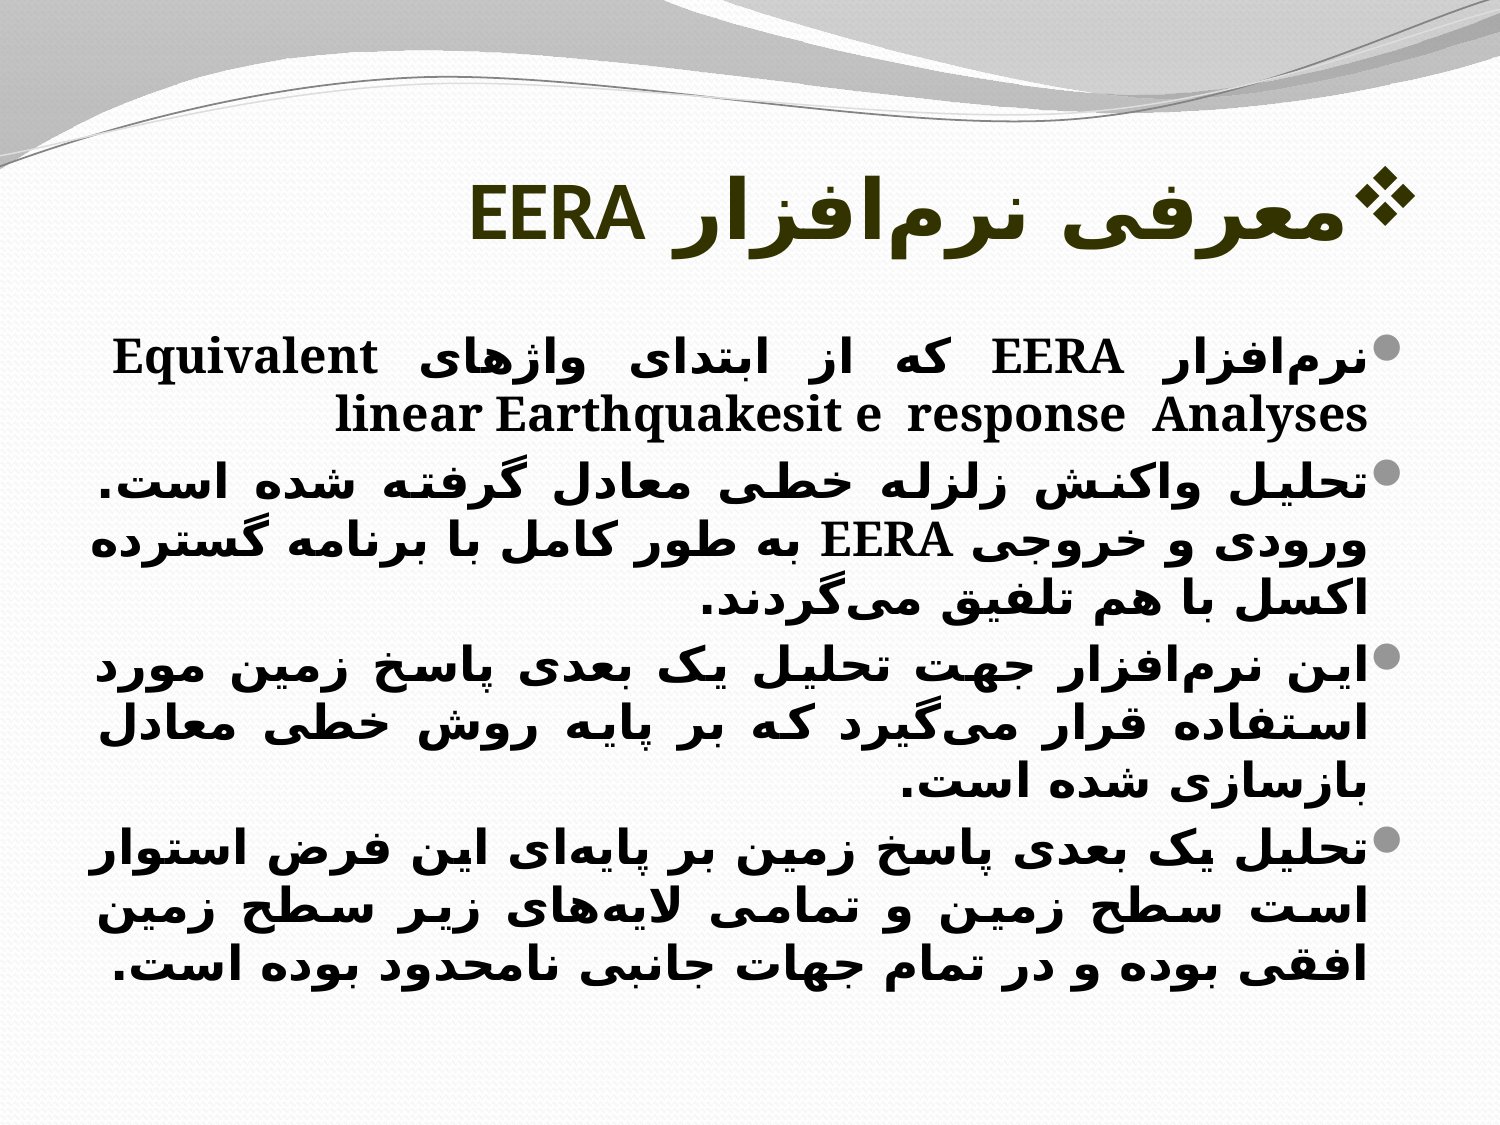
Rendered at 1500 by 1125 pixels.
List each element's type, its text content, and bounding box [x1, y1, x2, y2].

list نرم‌افزار EERA که از ابتدای واژهای Equivalent linear Earthquakesit e response Analyses تحلیل واکنش زلزله خطی معادل گرفته شده است. ورودی و خروجی EERA به طور کامل با برنامه گسترده اکسل با هم تلفیق می‌گردند. این نرم‌افزار جهت تحلیل یک بعدی پاسخ زمین مورد استفاده قرار می‌گیرد که بر پایه روش خطی معادل بازسازی شده است. تحلیل یک بعدی پاسخ زمین بر پایه‌ای این فرض استوار است سطح زمین و تمامی لایه‌های زیر سطح زمین افقی بوده و در تمام جهات جانبی نامحدود بوده است. [75, 317, 1425, 1038]
title معرفی نرم‌افزار EERA [75, 117, 1425, 257]
